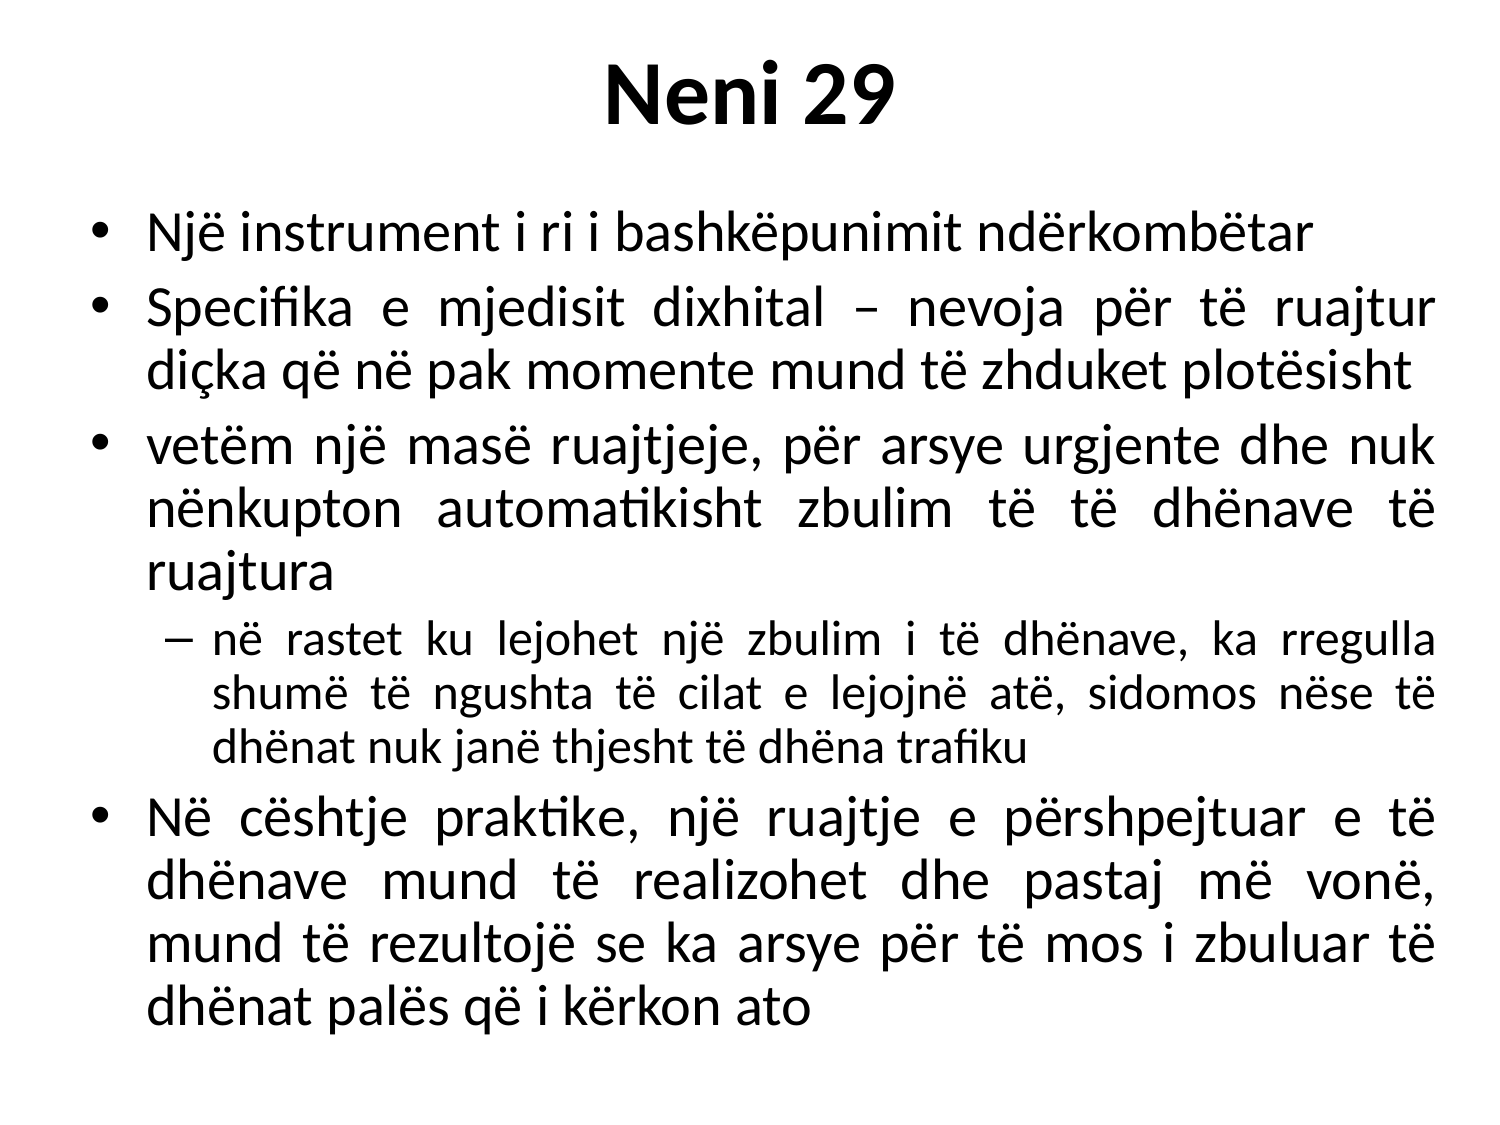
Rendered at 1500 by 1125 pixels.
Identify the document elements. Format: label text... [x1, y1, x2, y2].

list Një instrument i ri i bashkëpunimit ndërkombëtar Specifika e mjedisit dixhital – nevoja për të ruajtur diçka që në pak momente mund të zhduket plotësisht vetëm një masë ruajtjeje, për arsye urgjente dhe nuk nënkupton automatikisht zbulim të të dhënave të ruajtura në rastet ku lejohet një zbulim i të dhënave, ka rregulla shumë të ngushta të cilat e lejojnë atë, sidomos nëse të dhënat nuk janë thjesht të dhëna trafiku Në cështje praktike, një ruajtje e përshpejtuar e të dhënave mund të realizohet dhe pastaj më vonë, mund të rezultojë se ka arsye për të mos i zbuluar të dhënat palës që i kërkon ato [74, 193, 1453, 1089]
title Neni 29 [74, 44, 1426, 145]
